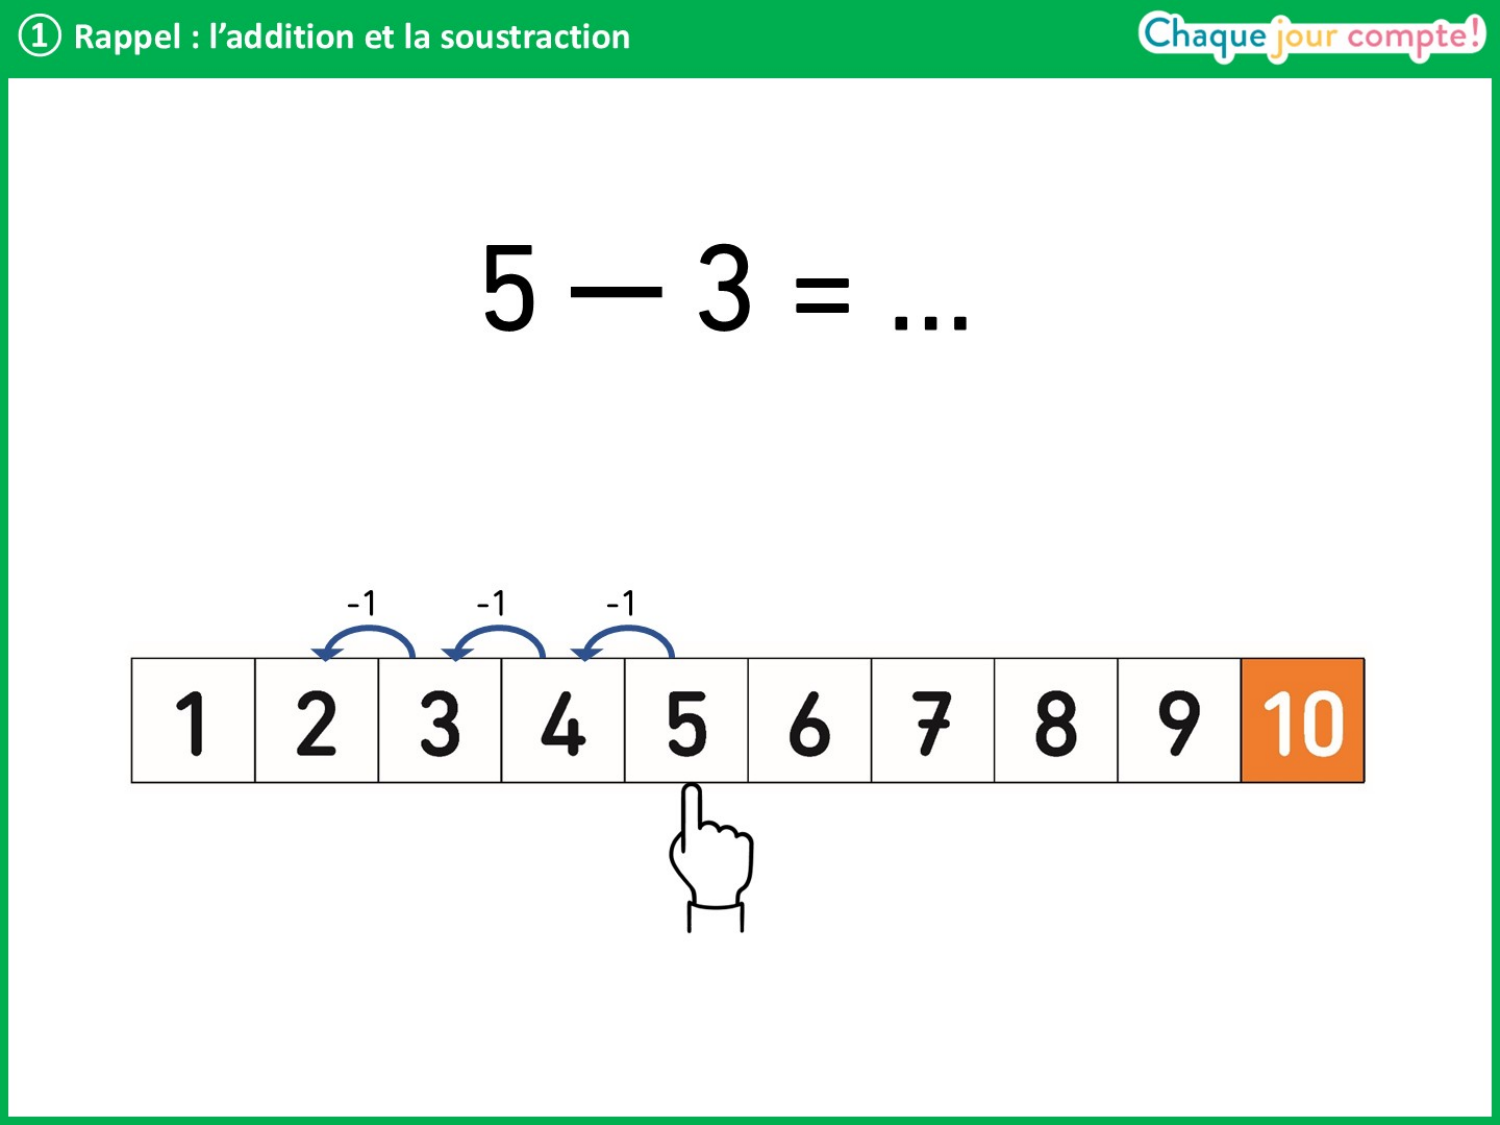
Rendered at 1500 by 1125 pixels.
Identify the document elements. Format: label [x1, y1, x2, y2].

list [0, 0, 1500, 1125]
